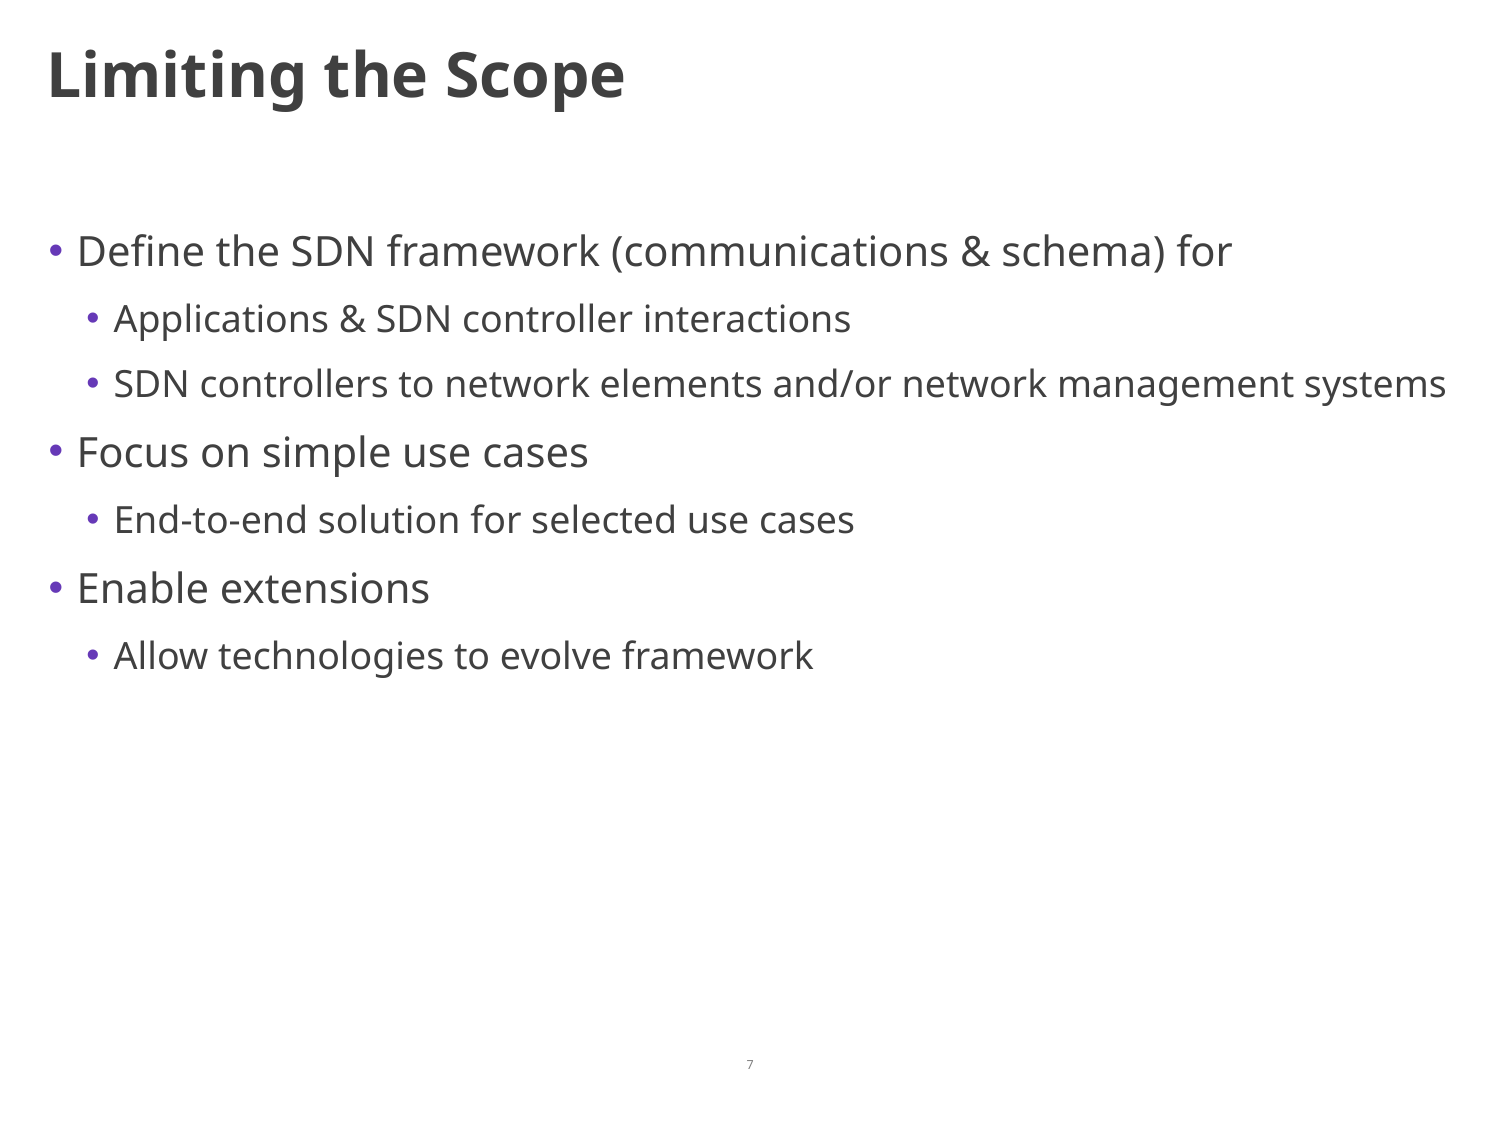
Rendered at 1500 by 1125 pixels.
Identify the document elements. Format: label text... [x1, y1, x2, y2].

title Limiting the Scope [31, 39, 1450, 228]
list Define the SDN framework (communications & schema) for Applications & SDN controller interactions SDN controllers to network elements and/or network management systems Focus on simple use cases End-to-end solution for selected use cases Enable extensions Allow technologies to evolve framework [40, 228, 1450, 968]
